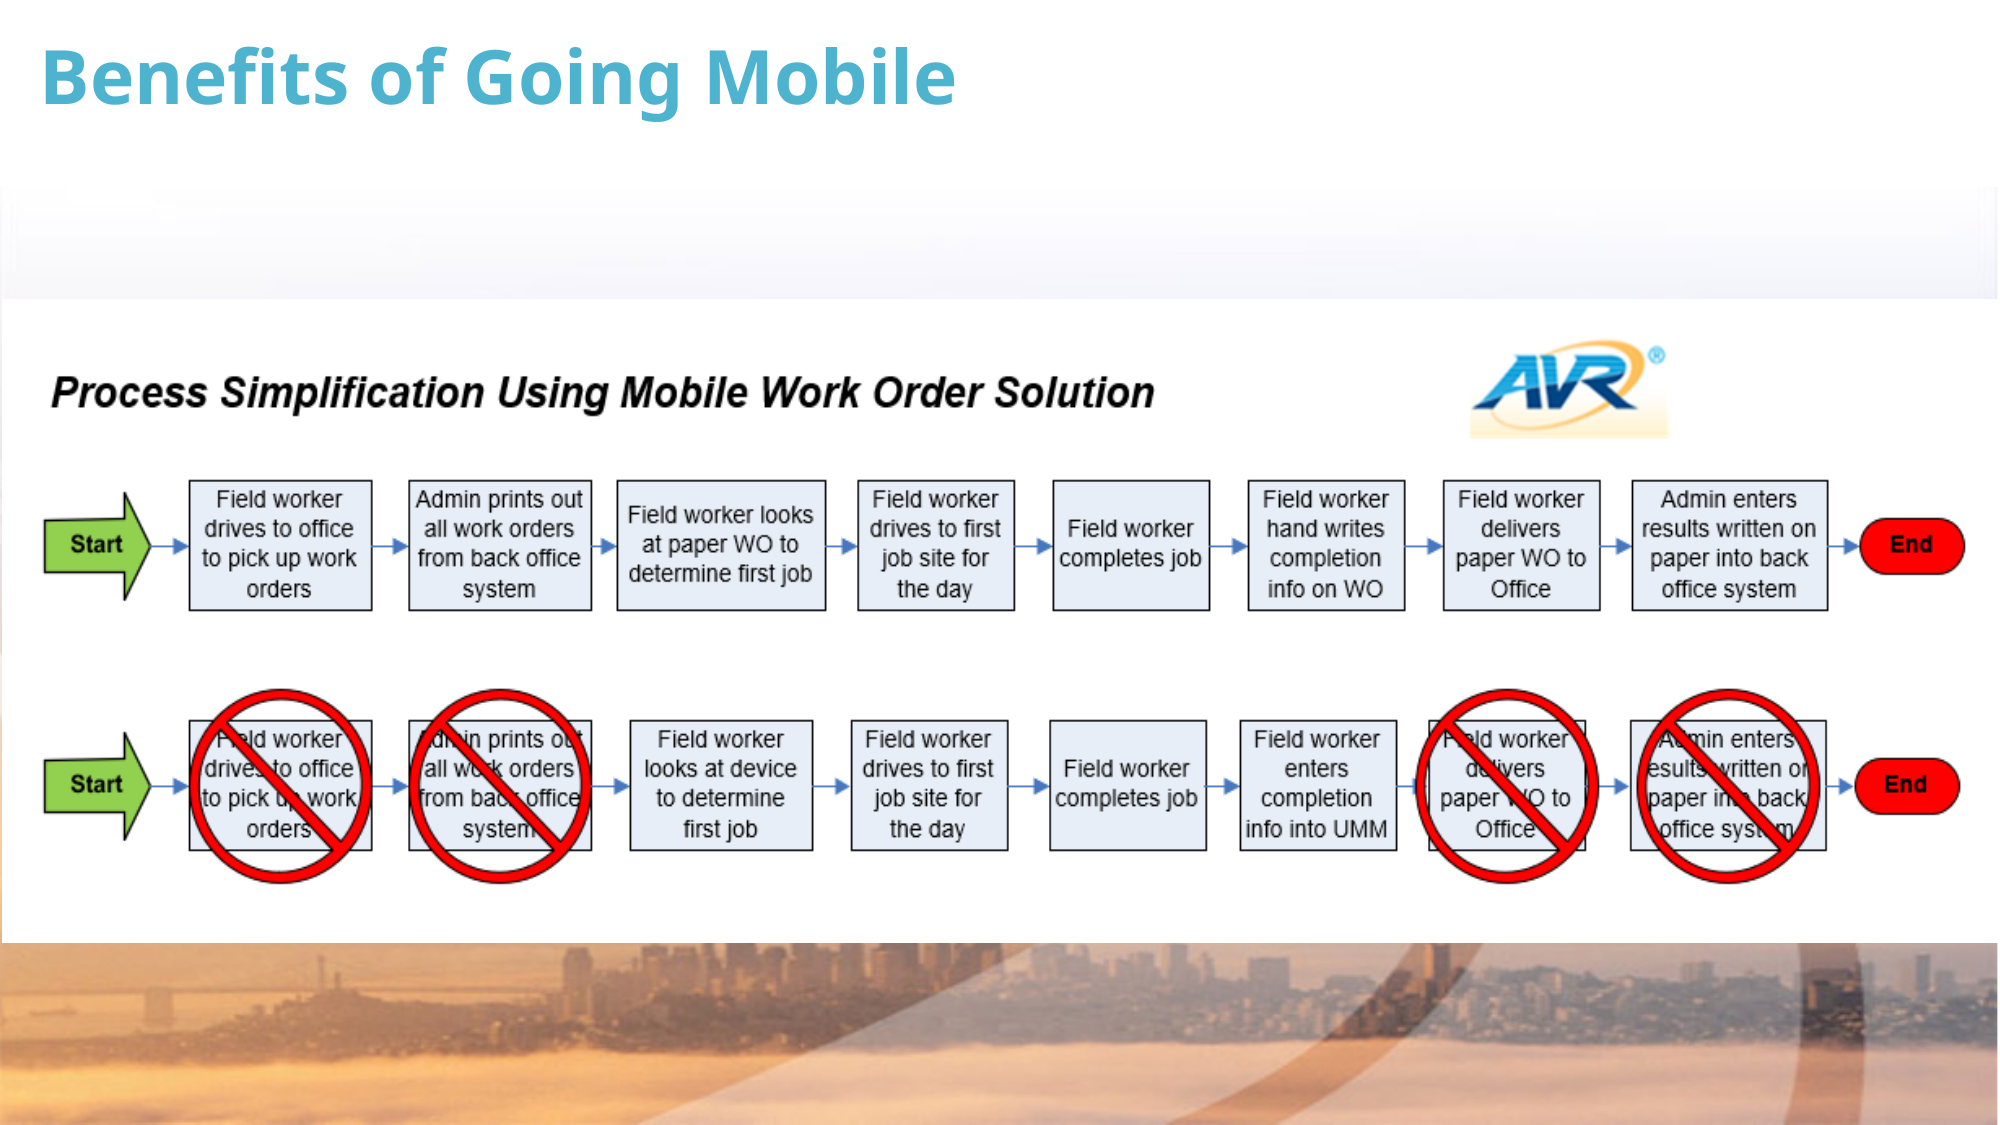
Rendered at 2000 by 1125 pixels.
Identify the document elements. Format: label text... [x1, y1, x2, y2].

title Benefits of Going Mobile [24, 0, 1525, 128]
picture [0, 187, 1998, 1125]
